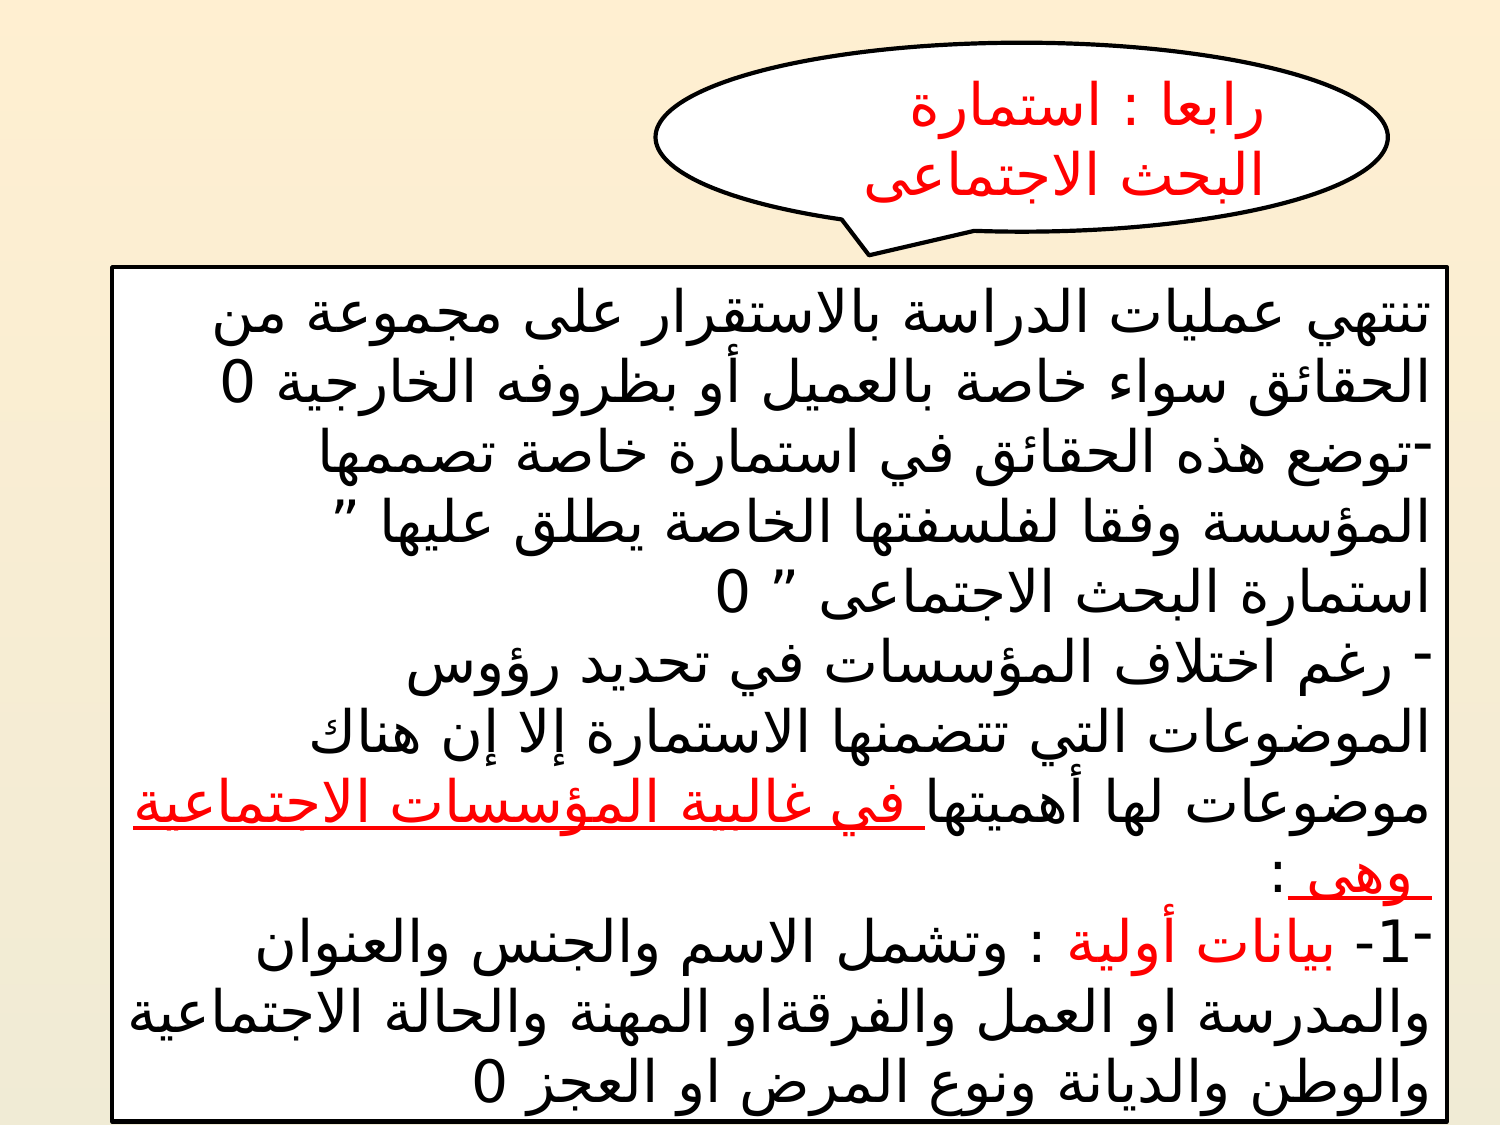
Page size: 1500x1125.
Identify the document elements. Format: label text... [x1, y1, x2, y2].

text_box رابعا : استمارة البحث الاجتماعى [653, 40, 1390, 258]
text_box تنتهي عمليات الدراسة بالاستقرار على مجموعة من الحقائق سواء خاصة بالعميل أو بظروفه الخارجية 0 توضع هذه الحقائق في استمارة خاصة تصممها المؤسسة وفقا لفلسفتها الخاصة يطلق عليها ” استمارة البحث الاجتماعى ” 0 رغم اختلاف المؤسسات في تحديد رؤوس الموضوعات التي تتضمنها الاستمارة إلا إن هناك موضوعات لها أهميتها في غالبية المؤسسات الاجتماعية وهى : 1- بيانات أولية : وتشمل الاسم والجنس والعنوان والمدرسة او العمل والفرقةاو المهنة والحالة الاجتماعية والوطن والديانة ونوع المرض او العجز 0 [110, 265, 1449, 1124]
